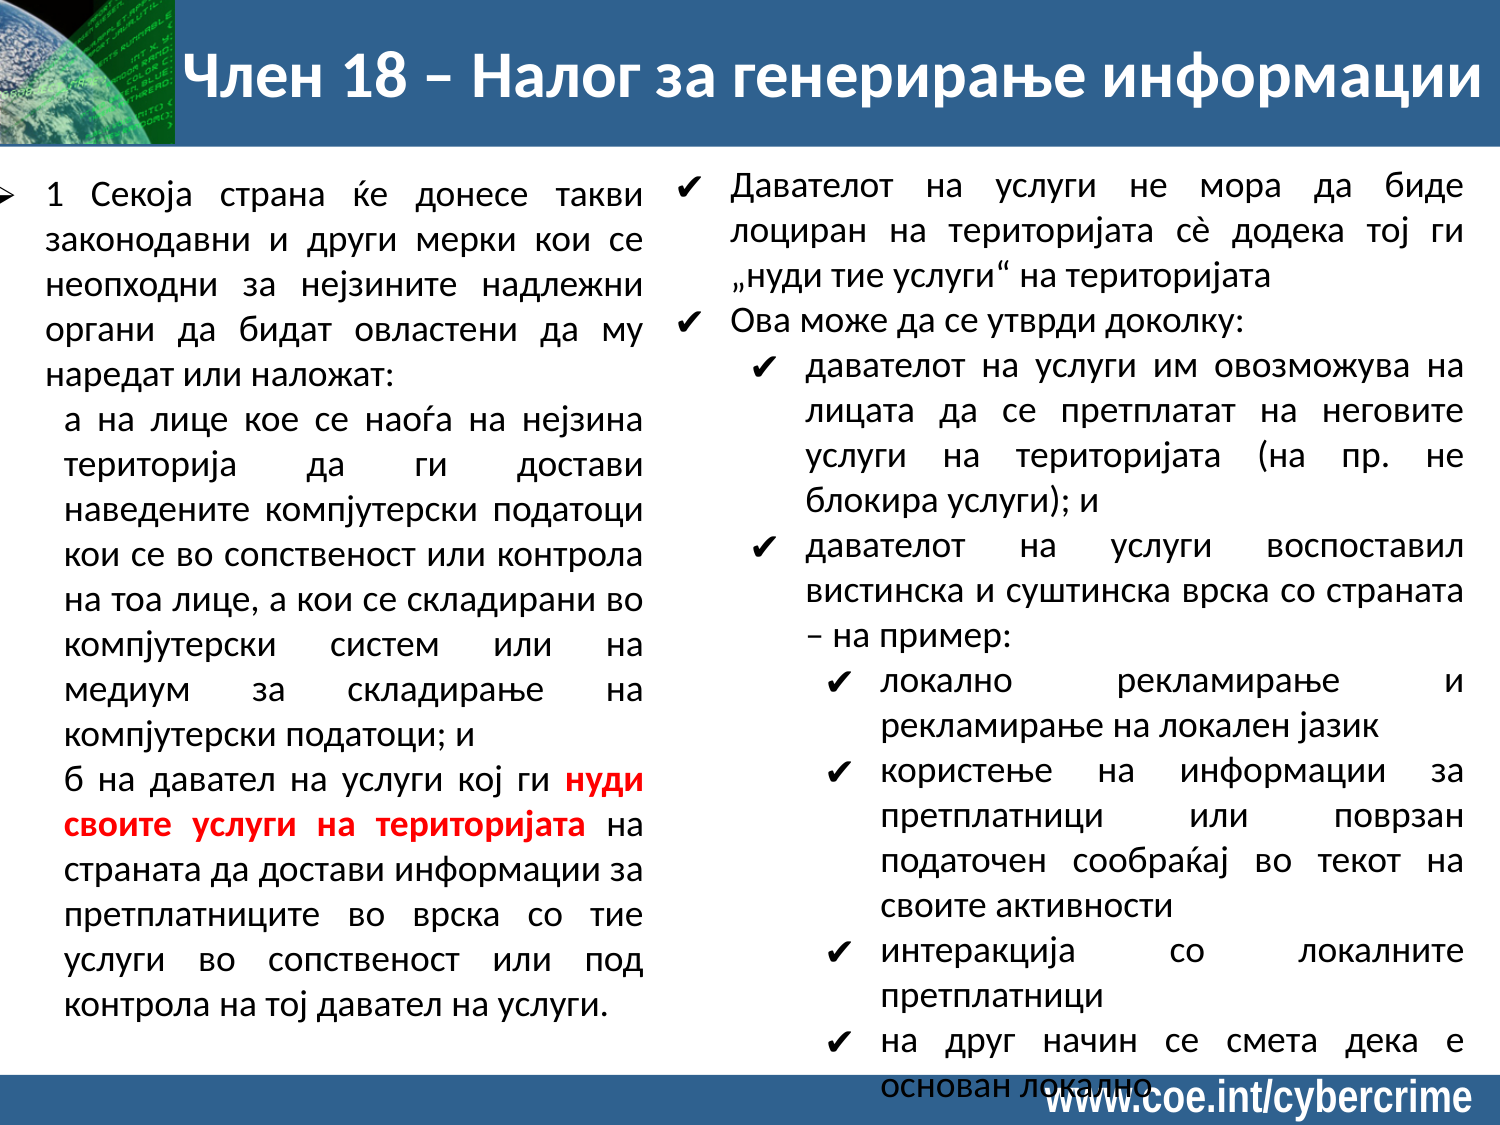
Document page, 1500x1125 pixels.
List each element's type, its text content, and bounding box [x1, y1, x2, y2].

text_box Член 18 – Налог за генерирање информации [177, 0, 1500, 149]
text_box Давателот на услуги не мора да биде лоциран на територијата сè додека тој ги „нуди тие услуги“ на територијата Ова може да се утврди доколку: давателот на услуги им овозможува на лицата да се претплатат на неговите услуги на територијата (на пр. не блокира услуги); и давателот на услуги воспоставил вистинска и суштинска врска со страната – на пример: локално рекламирање и рекламирање на локален јазик користење на информации за претплатници или поврзан податочен сообраќај во текот на своите активности интеракција со локалните претплатници на друг начин се смета дека е основан локално [659, 152, 1480, 1113]
text_box www.coe.int/cybercrime [1030, 1059, 1500, 1125]
text_box [0, 1073, 1030, 1125]
picture [0, 0, 175, 144]
text_box 1 Секоја страна ќе донесе такви законодавни и други мерки кои се неопходни за нејзините надлежни органи да бидат овластени да му наредат или наложат: а на лице кое се наоѓа на нејзина територија да ги достави наведените компјутерски податоци кои се во сопственост или контрола на тоа лице, а кои се складирани во компјутерски систем или на медиум за складирање на компјутерски податоци; и б на давател на услуги кој ги нуди своите услуги на територијата на страната да достави информации за претплатниците во врска со тие услуги во сопственост или под контрола на тој давател на услуги. [0, 161, 659, 1032]
